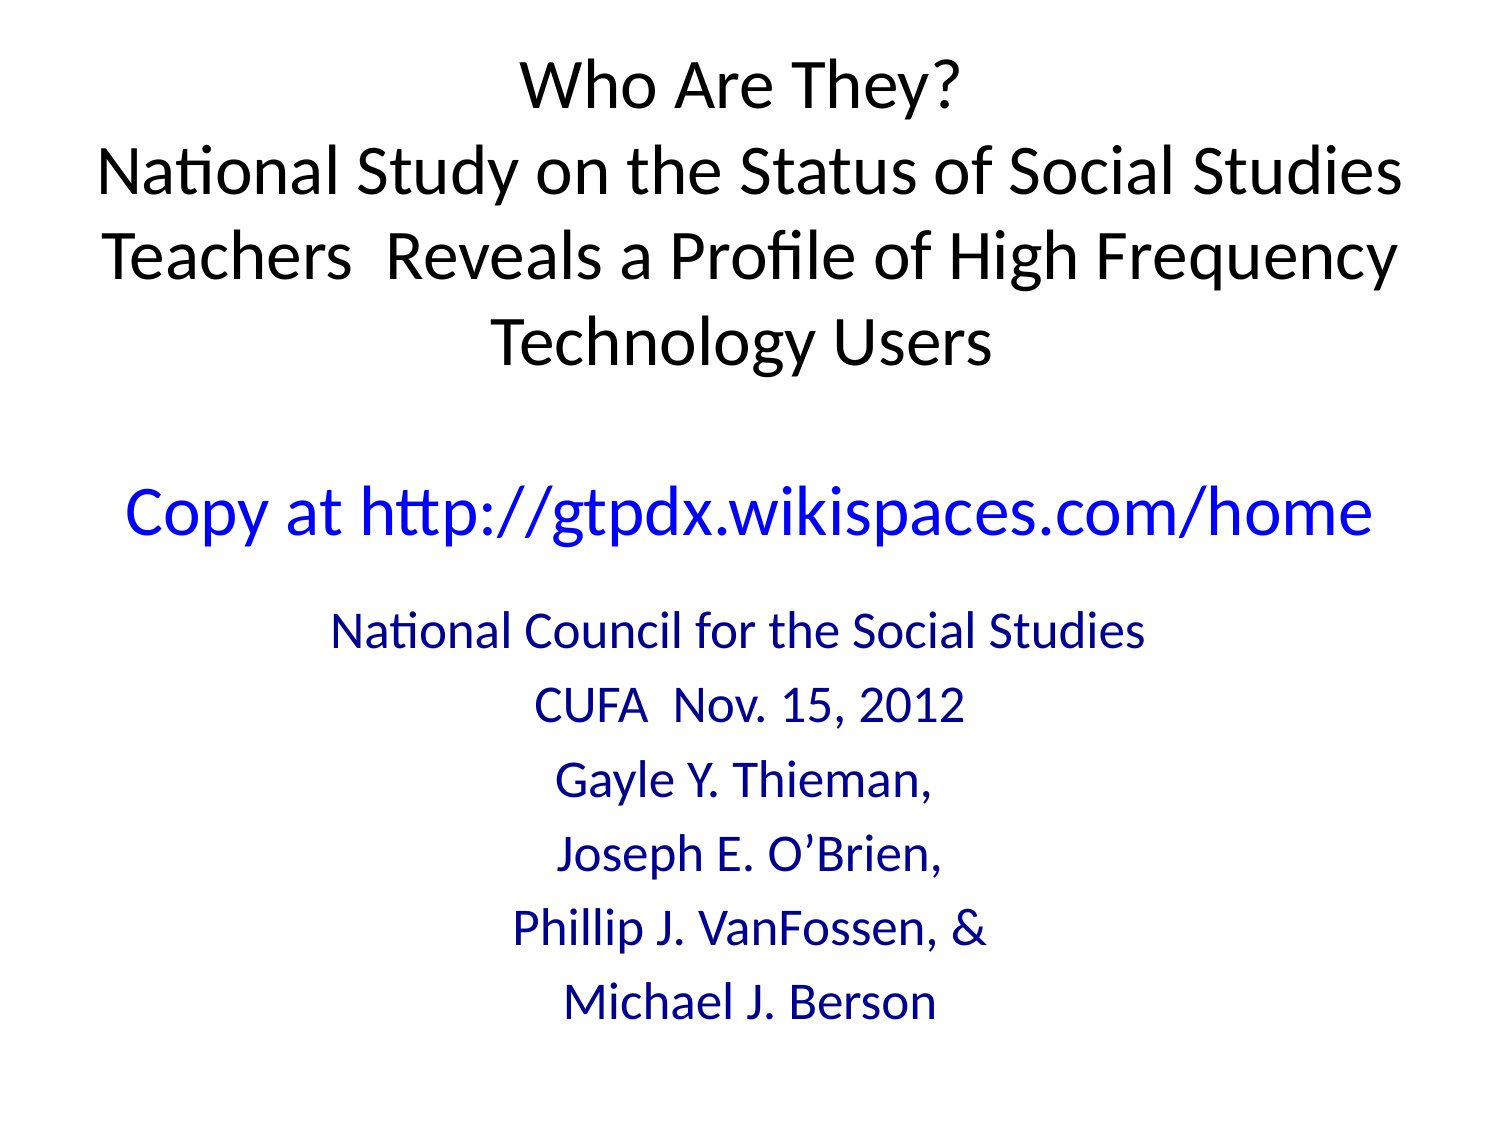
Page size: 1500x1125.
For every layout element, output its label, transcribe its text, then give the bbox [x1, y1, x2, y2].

title Who Are They? National Study on the Status of Social Studies Teachers Reveals a Profile of High Frequency Technology Users Copy at http://gtpdx.wikispaces.com/home [0, 0, 1500, 561]
subtitle National Council for the Social Studies CUFA Nov. 15, 2012 Gayle Y. Thieman, Joseph E. O’Brien, Phillip J. VanFossen, & Michael J. Berson [225, 514, 1275, 1042]
